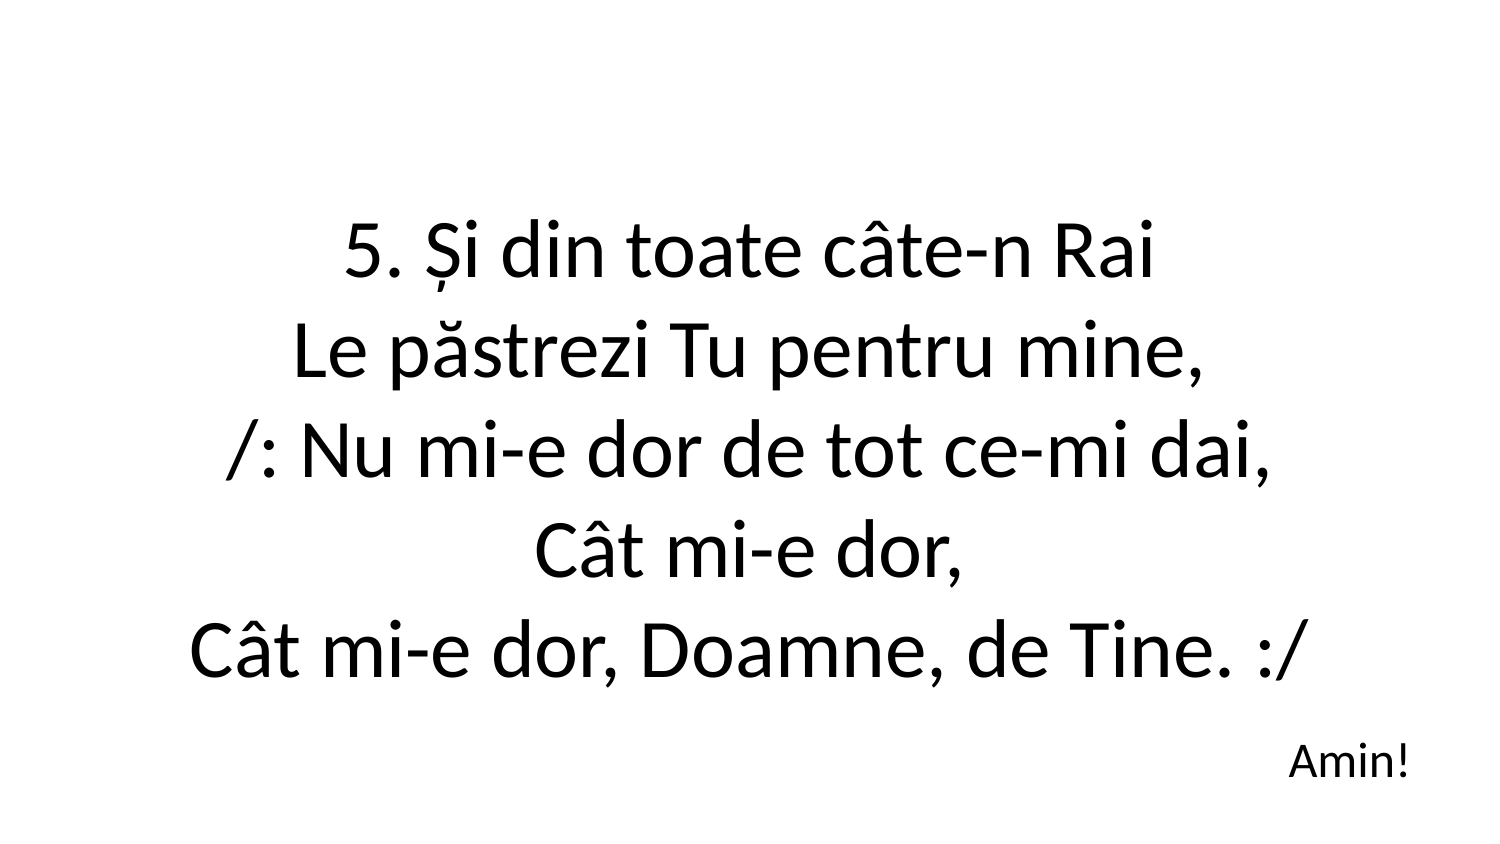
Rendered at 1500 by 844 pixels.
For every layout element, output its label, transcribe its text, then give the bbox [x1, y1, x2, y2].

text_box Amin! [1273, 674, 1427, 795]
text_box 5. Și din toate câte-n Rai Le păstrezi Tu pentru mine, /: Nu mi-e dor de tot ce-mi dai, Cât mi-e dor, Cât mi-e dor, Doamne, de Tine. :/ [175, 142, 1325, 702]
